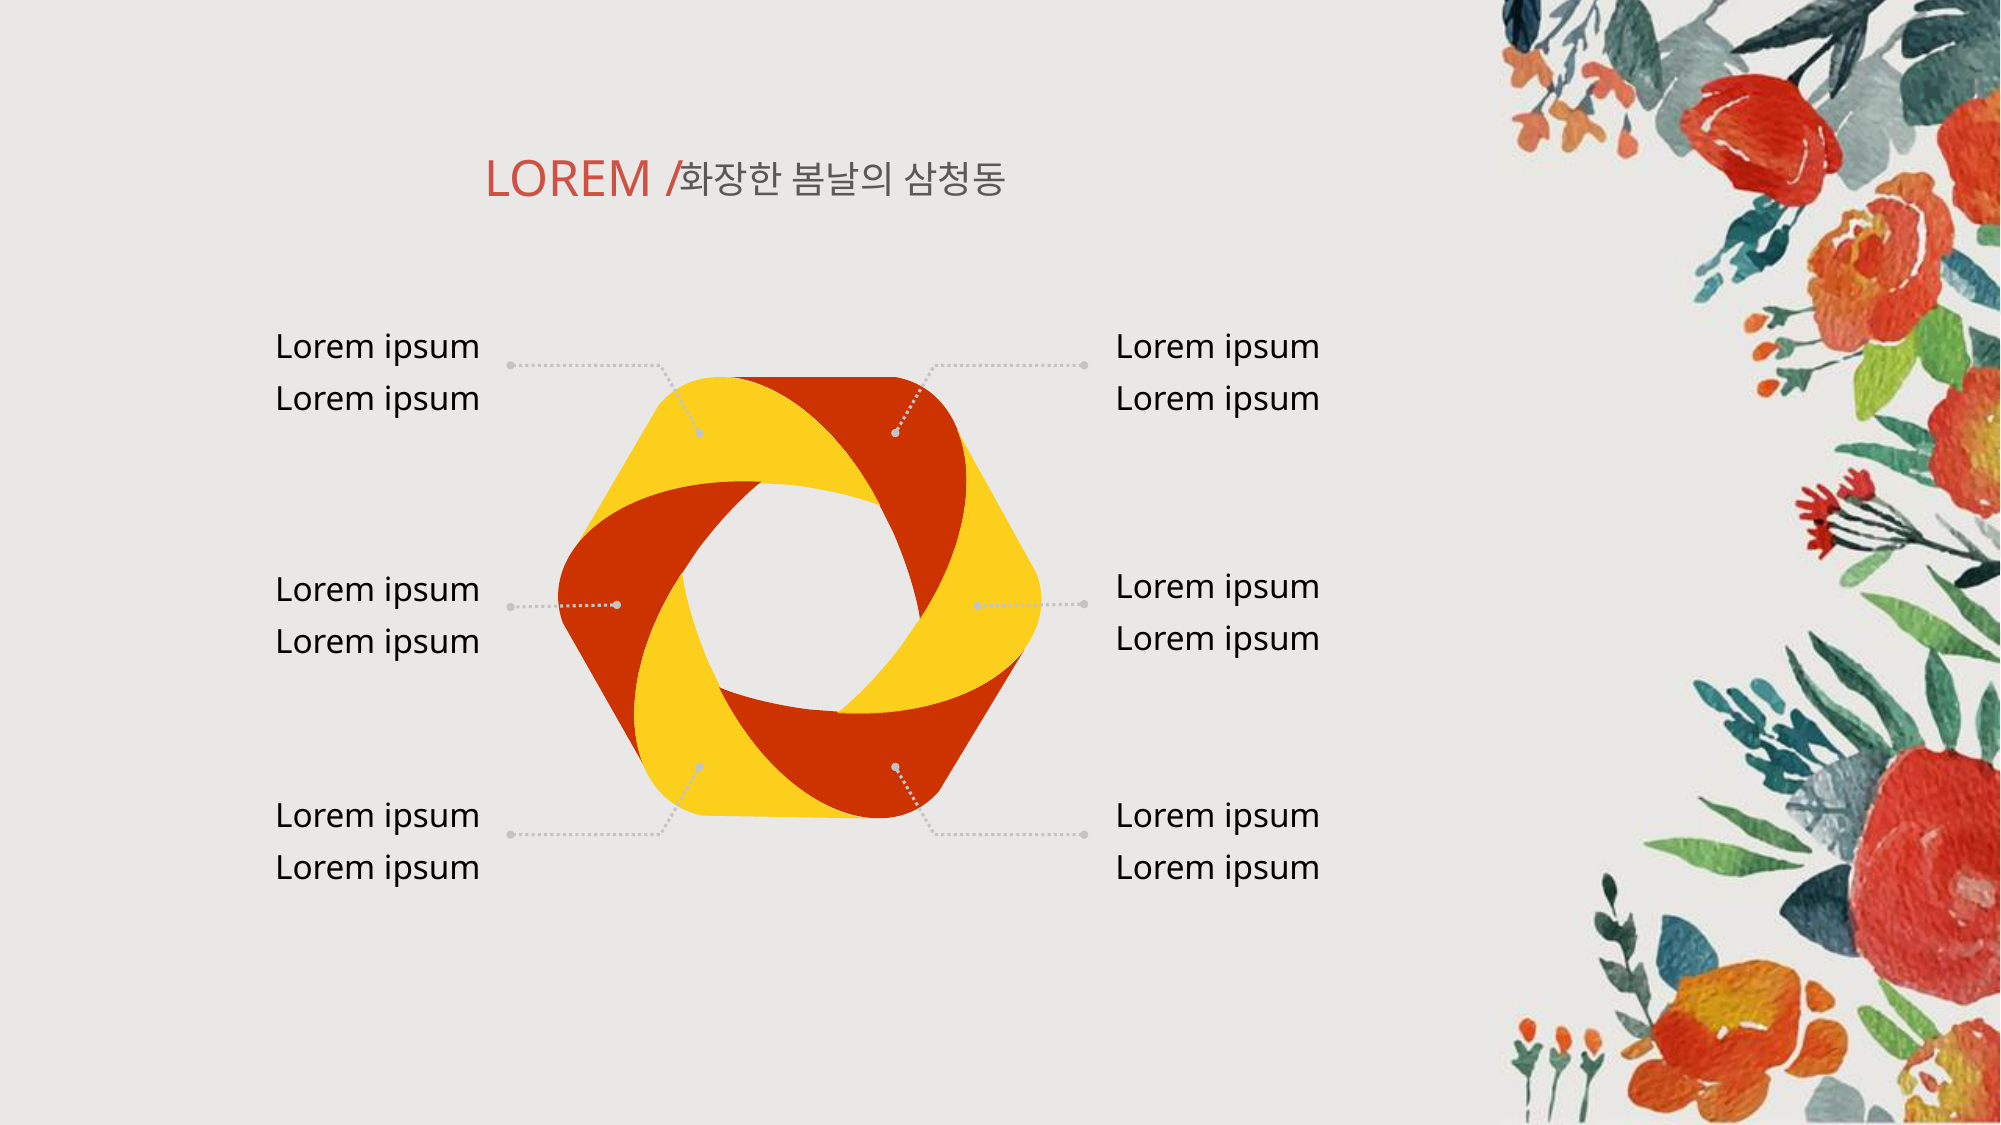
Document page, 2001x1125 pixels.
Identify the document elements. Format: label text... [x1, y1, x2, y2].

text_box Lorem ipsum Lorem ipsum [261, 736, 495, 932]
text_box Lorem ipsum Lorem ipsum [261, 510, 495, 706]
text_box Lorem ipsum Lorem ipsum [1101, 507, 1335, 703]
text_box [891, 762, 1089, 839]
text_box [506, 762, 704, 839]
text_box [634, 573, 868, 819]
text_box Lorem ipsum Lorem ipsum [1101, 736, 1335, 932]
text_box 화장한 봄날의 삼청동 [664, 148, 1118, 209]
text_box [734, 377, 966, 618]
picture [0, 0, 2001, 1125]
text_box [506, 361, 704, 438]
text_box [558, 481, 762, 761]
text_box [836, 429, 1042, 714]
text_box [578, 377, 881, 542]
text_box Lorem ipsum Lorem ipsum [261, 267, 495, 463]
text_box LOREM / [469, 139, 762, 215]
text_box [719, 650, 1025, 819]
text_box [510, 604, 617, 608]
text_box Lorem ipsum Lorem ipsum [1101, 267, 1335, 463]
text_box [891, 361, 1089, 438]
